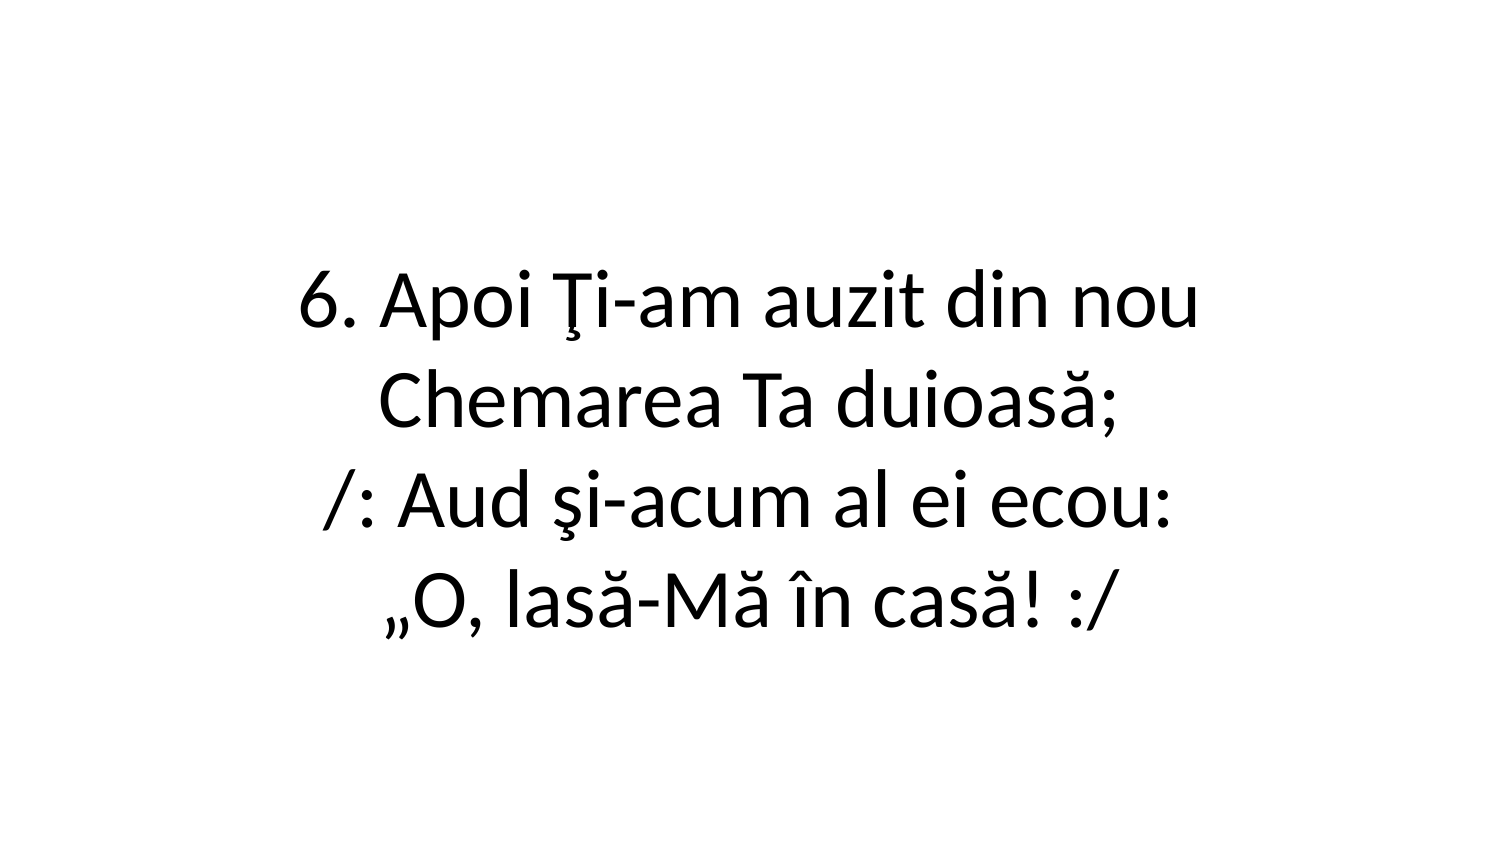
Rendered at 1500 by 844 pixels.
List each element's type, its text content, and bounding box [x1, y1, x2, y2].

text_box 6. Apoi Ţi-am auzit din nou Chemarea Ta duioasă; /: Aud şi-acum al ei ecou: „O, lasă-Mă în casă! :/ [282, 192, 1218, 652]
